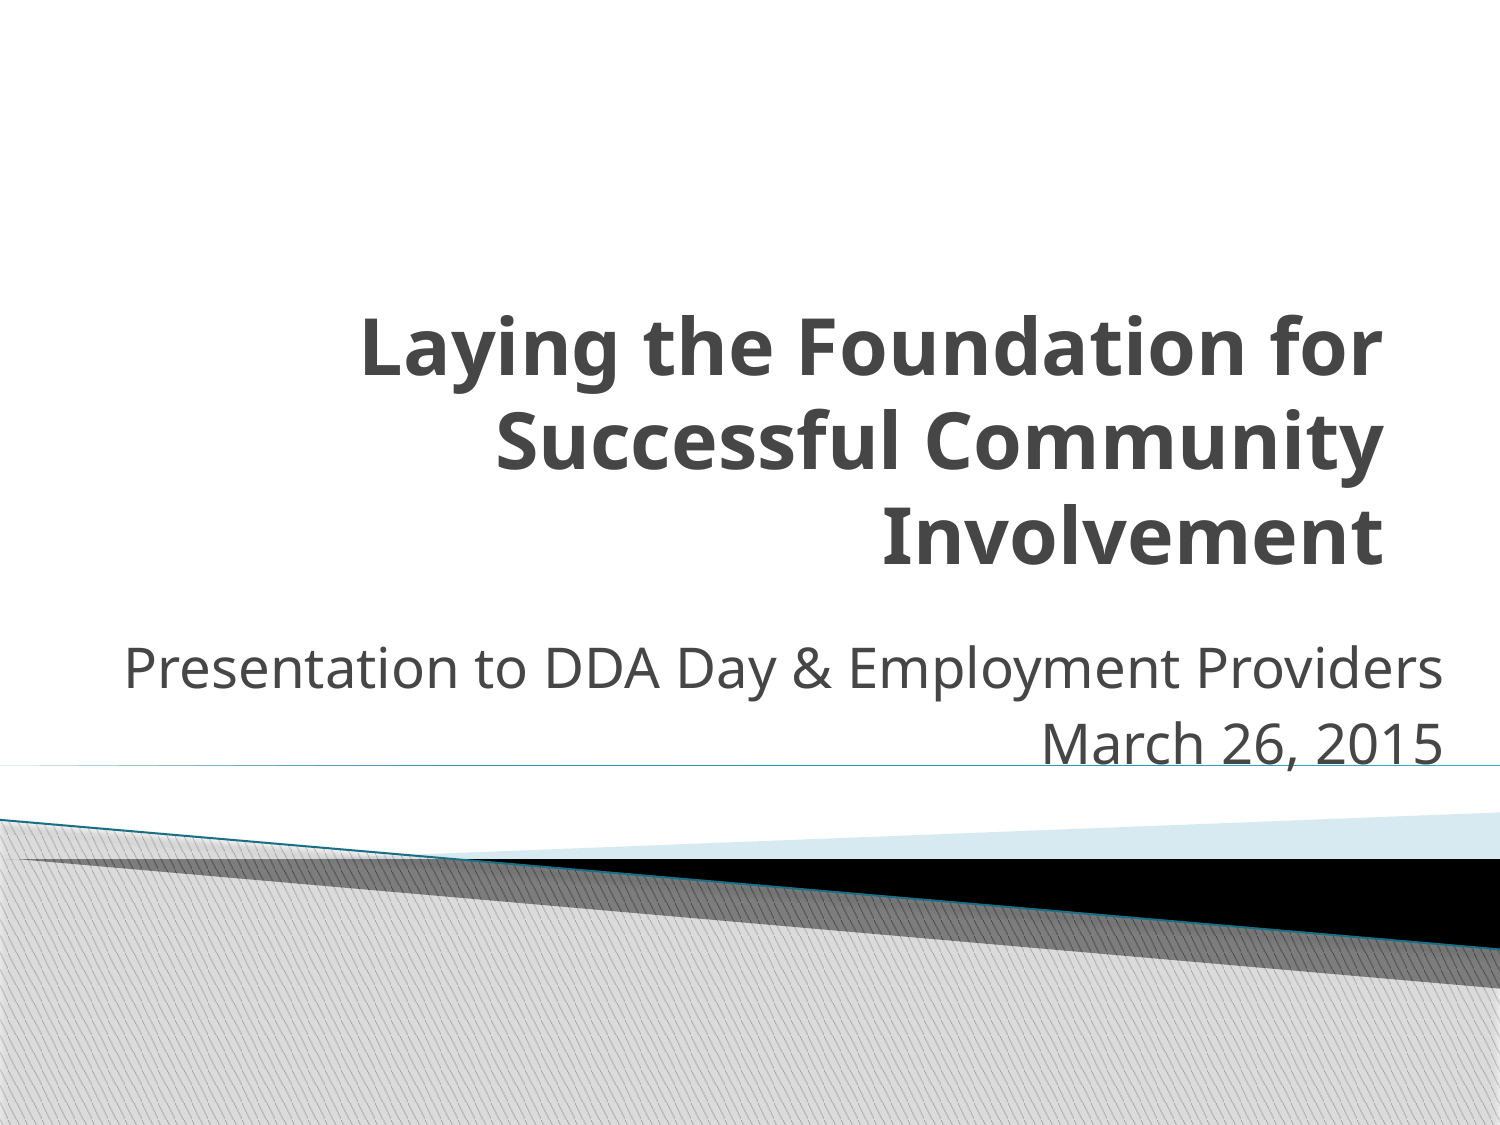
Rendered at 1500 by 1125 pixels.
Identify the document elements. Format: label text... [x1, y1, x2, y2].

subtitle Presentation to DDA Day & Employment Providers March 26, 2015 [37, 624, 1463, 790]
title Laying the Foundation for Successful Community Involvement [62, 287, 1400, 588]
picture [5, 859, 1500, 989]
